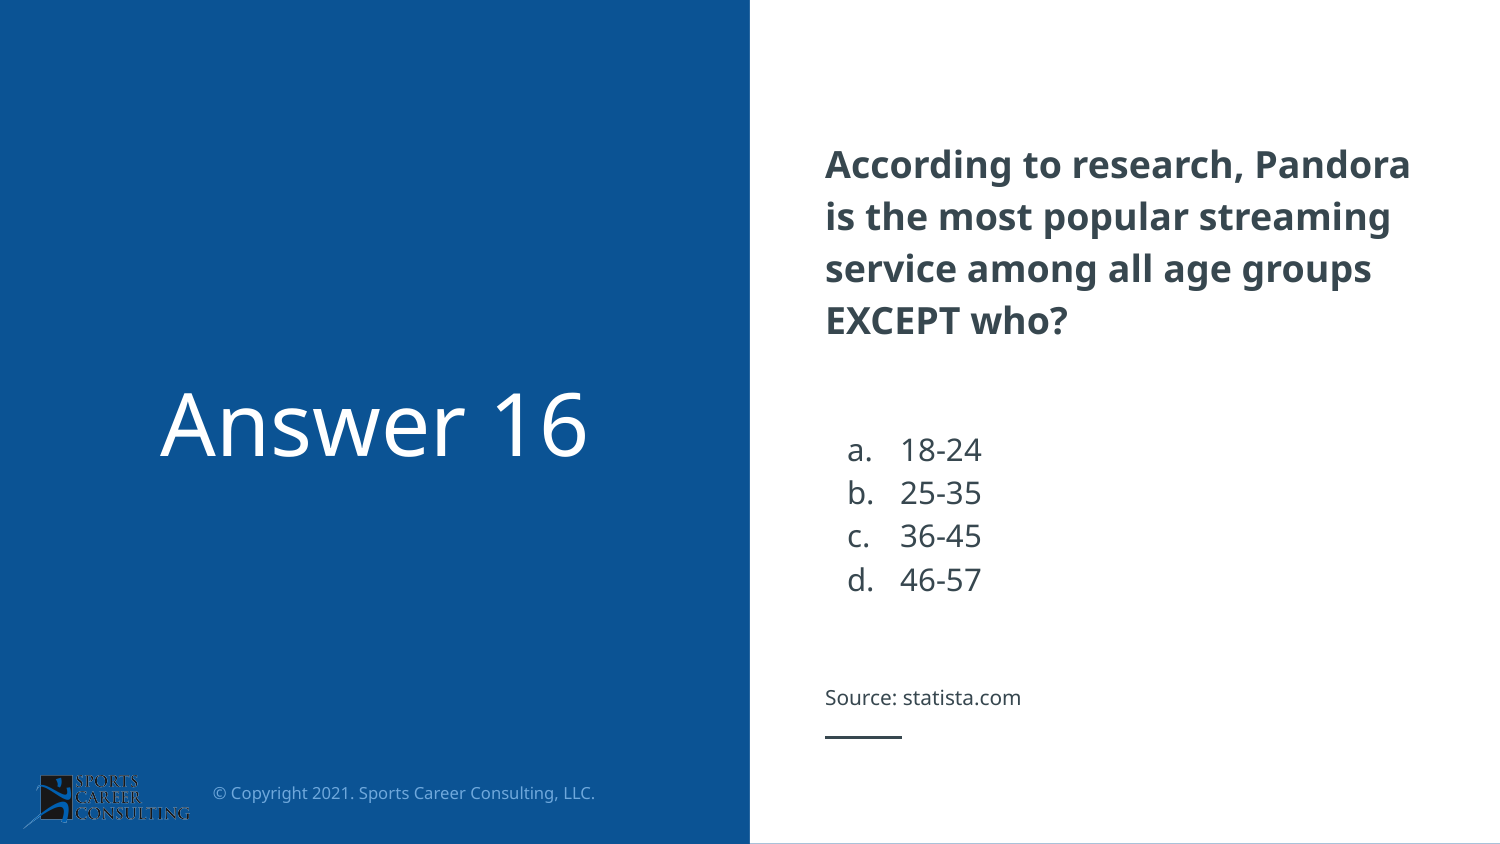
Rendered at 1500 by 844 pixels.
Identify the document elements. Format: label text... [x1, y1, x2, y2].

title Answer 16 [43, 298, 708, 546]
picture [22, 774, 190, 829]
list According to research, Pandora is the most popular streaming service among all age groups EXCEPT who? 18-24 25-35 36-45 46-57 Source: statista.com [810, 118, 1455, 725]
text_box © Copyright 2021. Sports Career Consulting, LLC. [197, 767, 750, 838]
